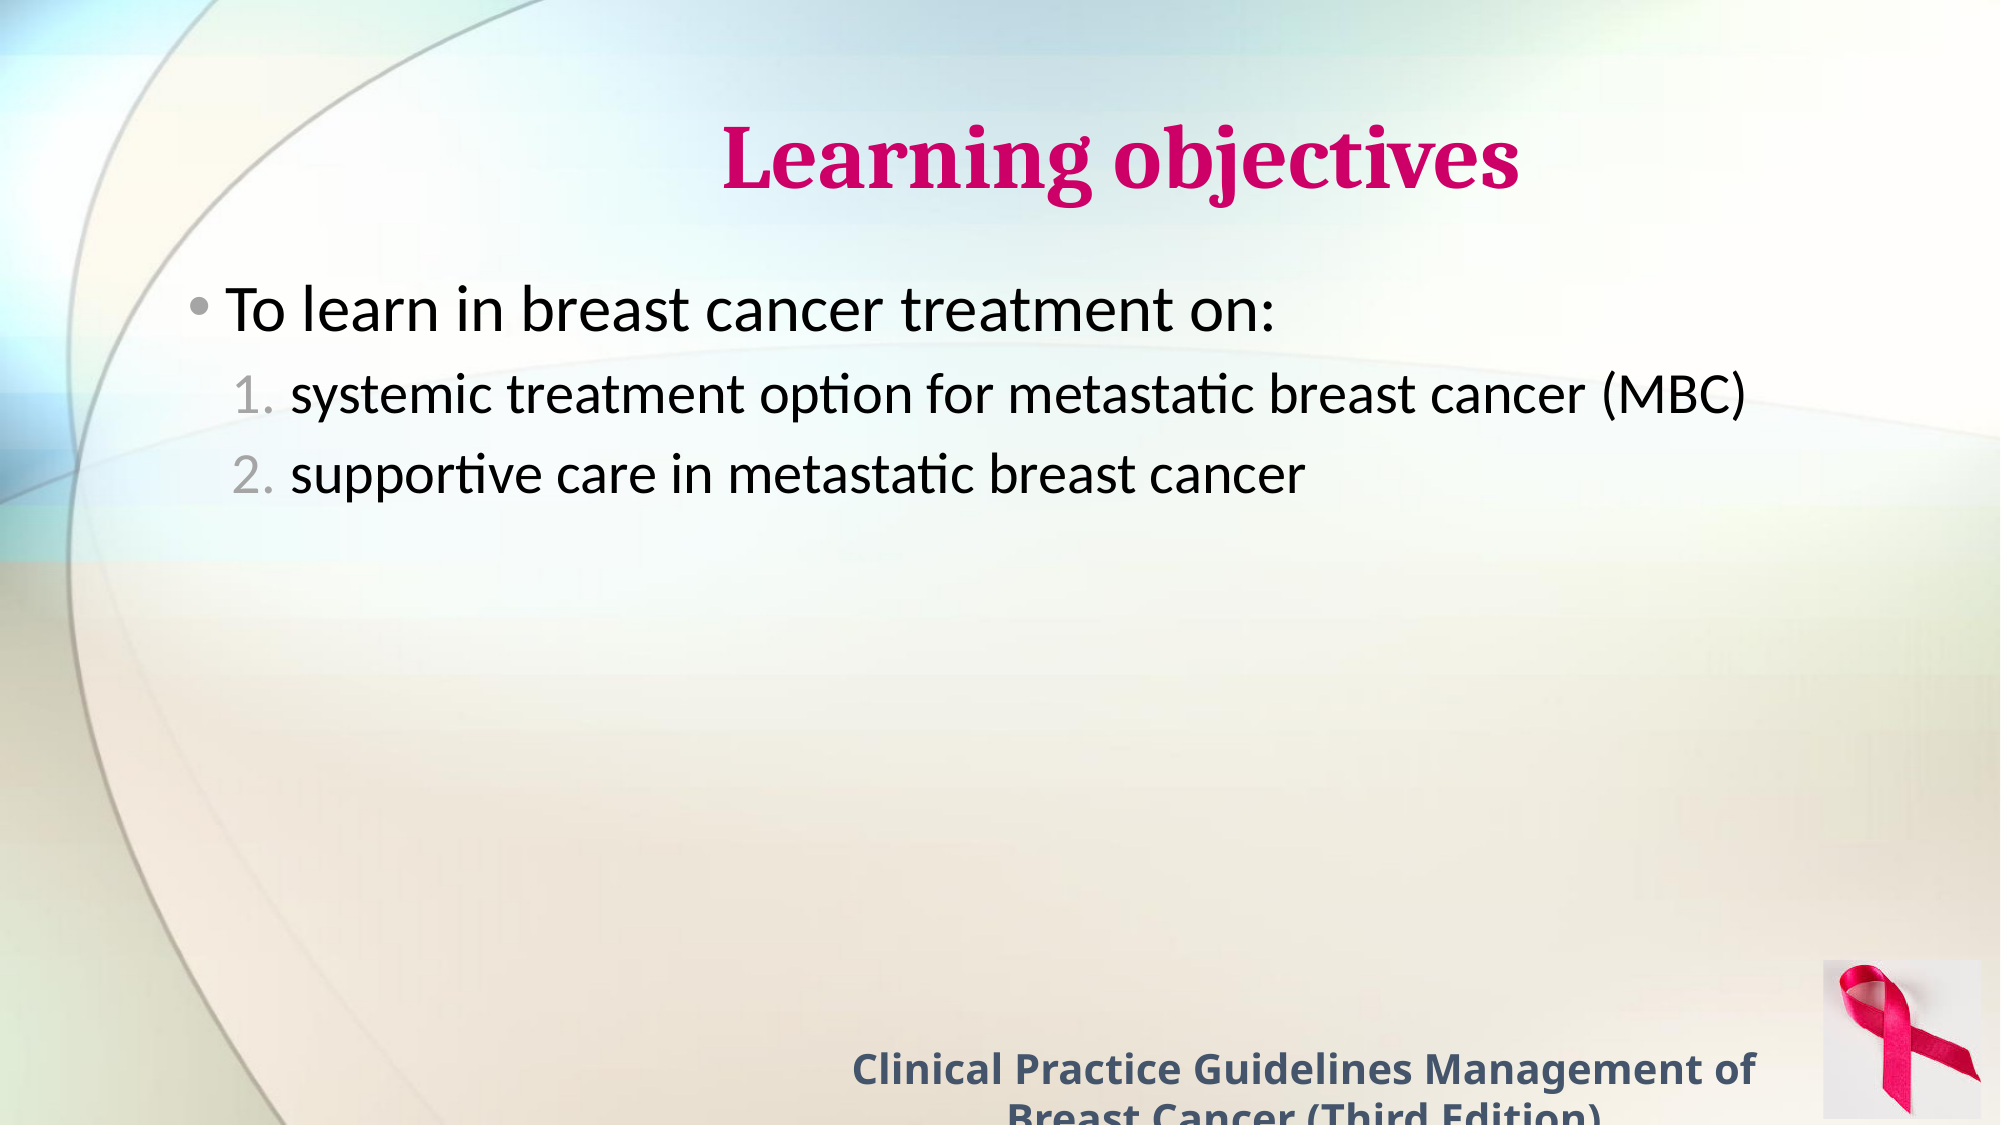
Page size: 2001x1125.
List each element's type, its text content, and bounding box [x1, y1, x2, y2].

text_box Clinical Practice Guidelines Management of Breast Cancer (Third Edition) [788, 1035, 1820, 1125]
picture [0, 0, 2001, 1125]
list To learn in breast cancer treatment on: systemic treatment option for metastatic breast cancer (MBC) supportive care in metastatic breast cancer [172, 266, 1826, 980]
slide_number 2 [1325, 1042, 1813, 1103]
title Learning objectives [381, 43, 1863, 261]
